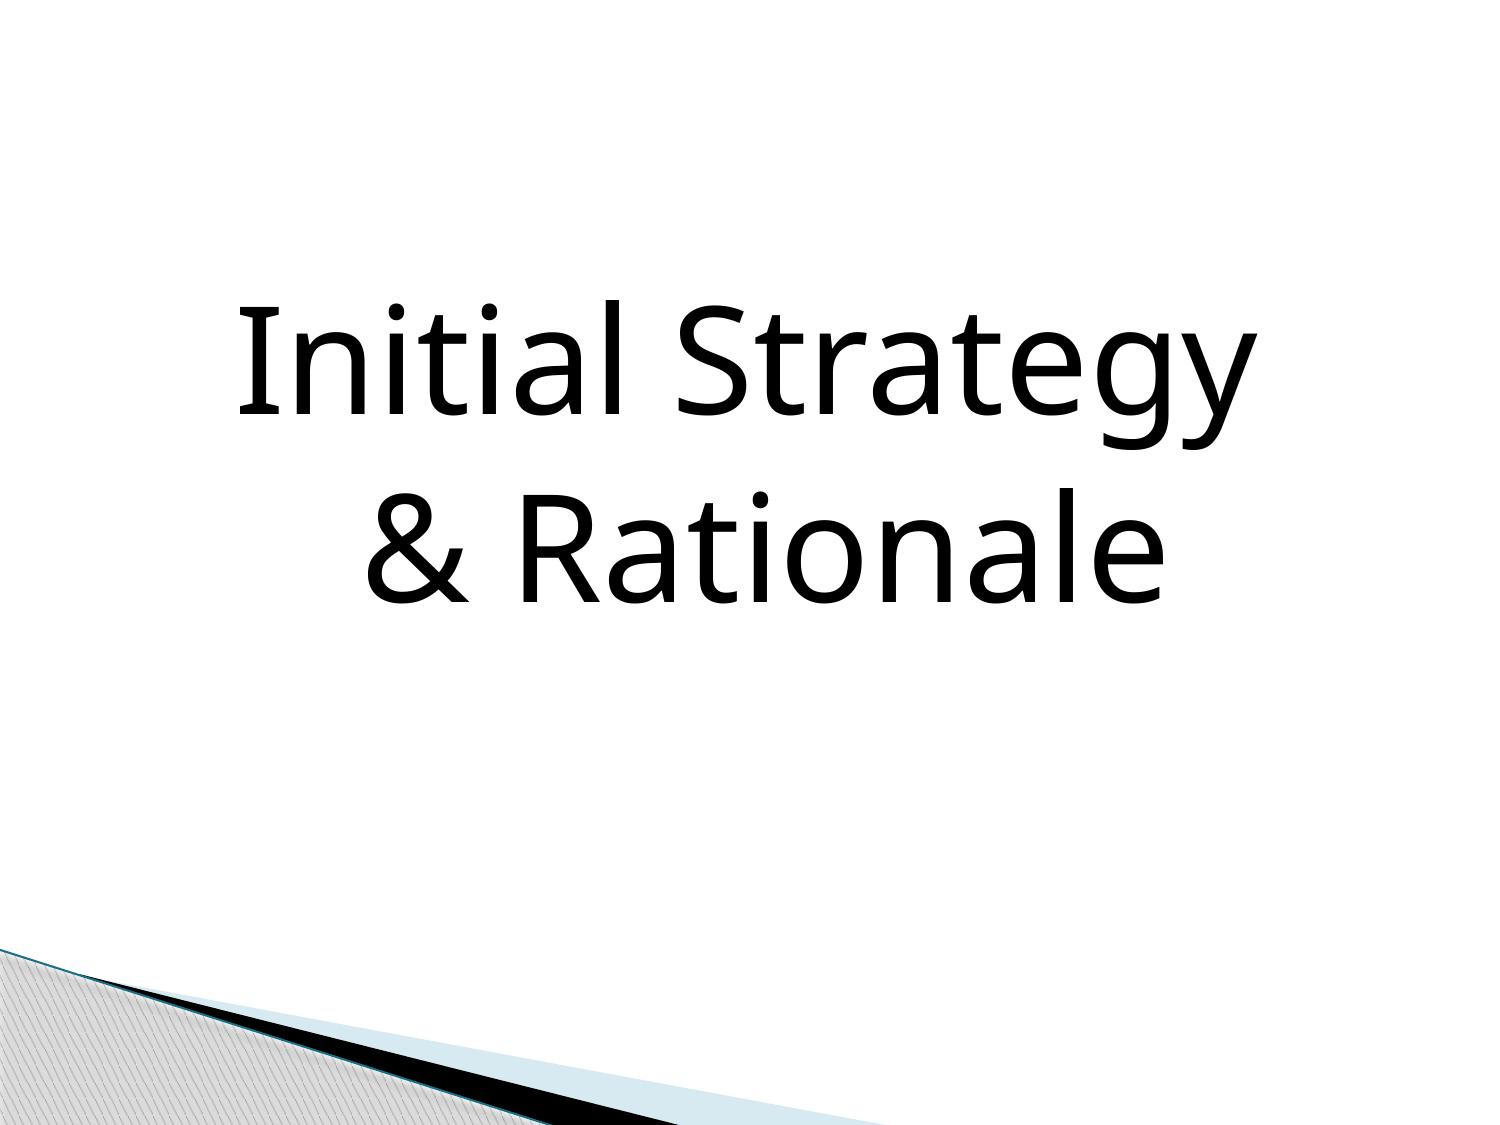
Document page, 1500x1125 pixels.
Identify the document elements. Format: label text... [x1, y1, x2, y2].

list Initial Strategy & Rationale [82, 128, 1432, 872]
